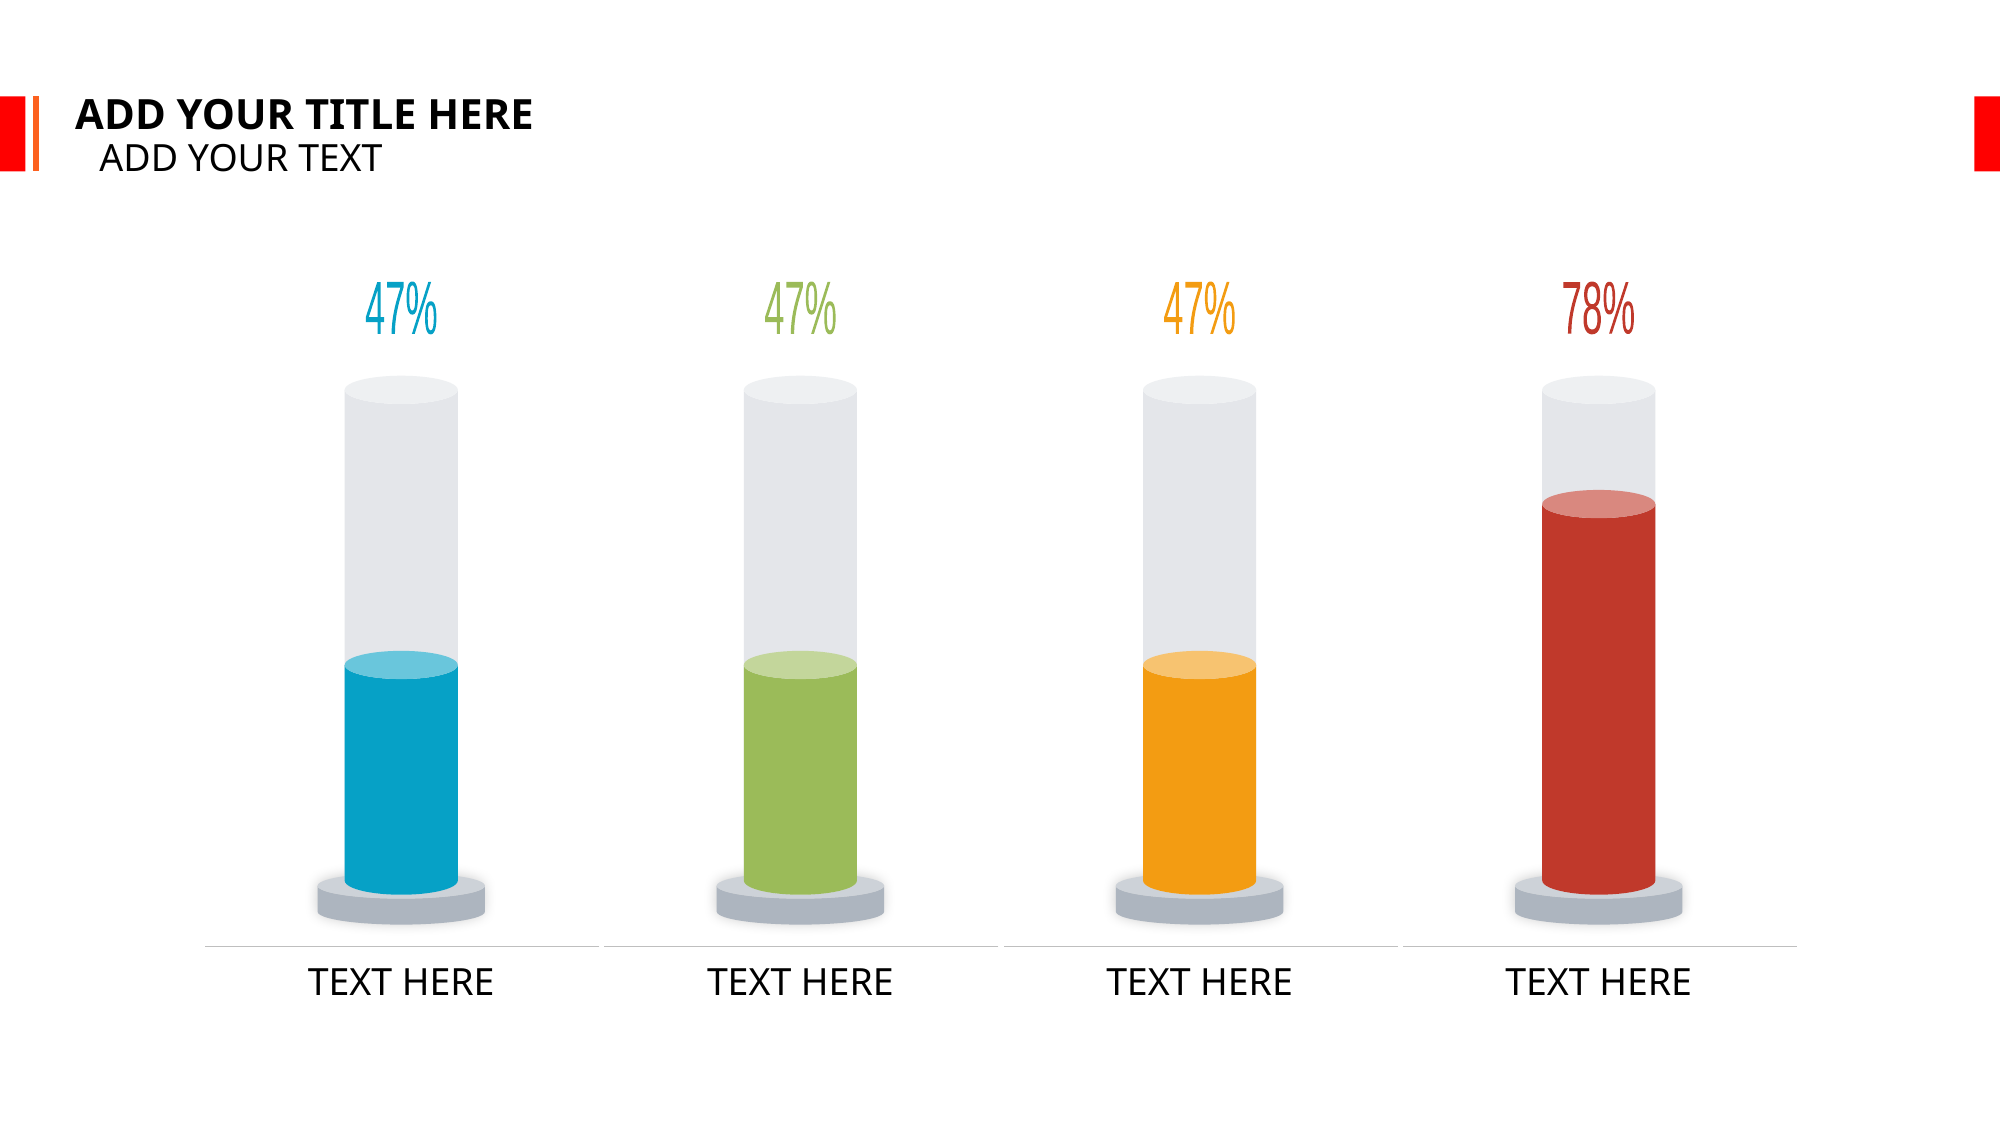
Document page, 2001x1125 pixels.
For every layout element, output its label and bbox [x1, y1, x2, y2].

text_box [203, 281, 600, 1013]
text_box [0, 80, 2000, 188]
text_box [1400, 281, 1797, 1013]
text_box [602, 281, 999, 1013]
text_box [1001, 281, 1398, 1013]
